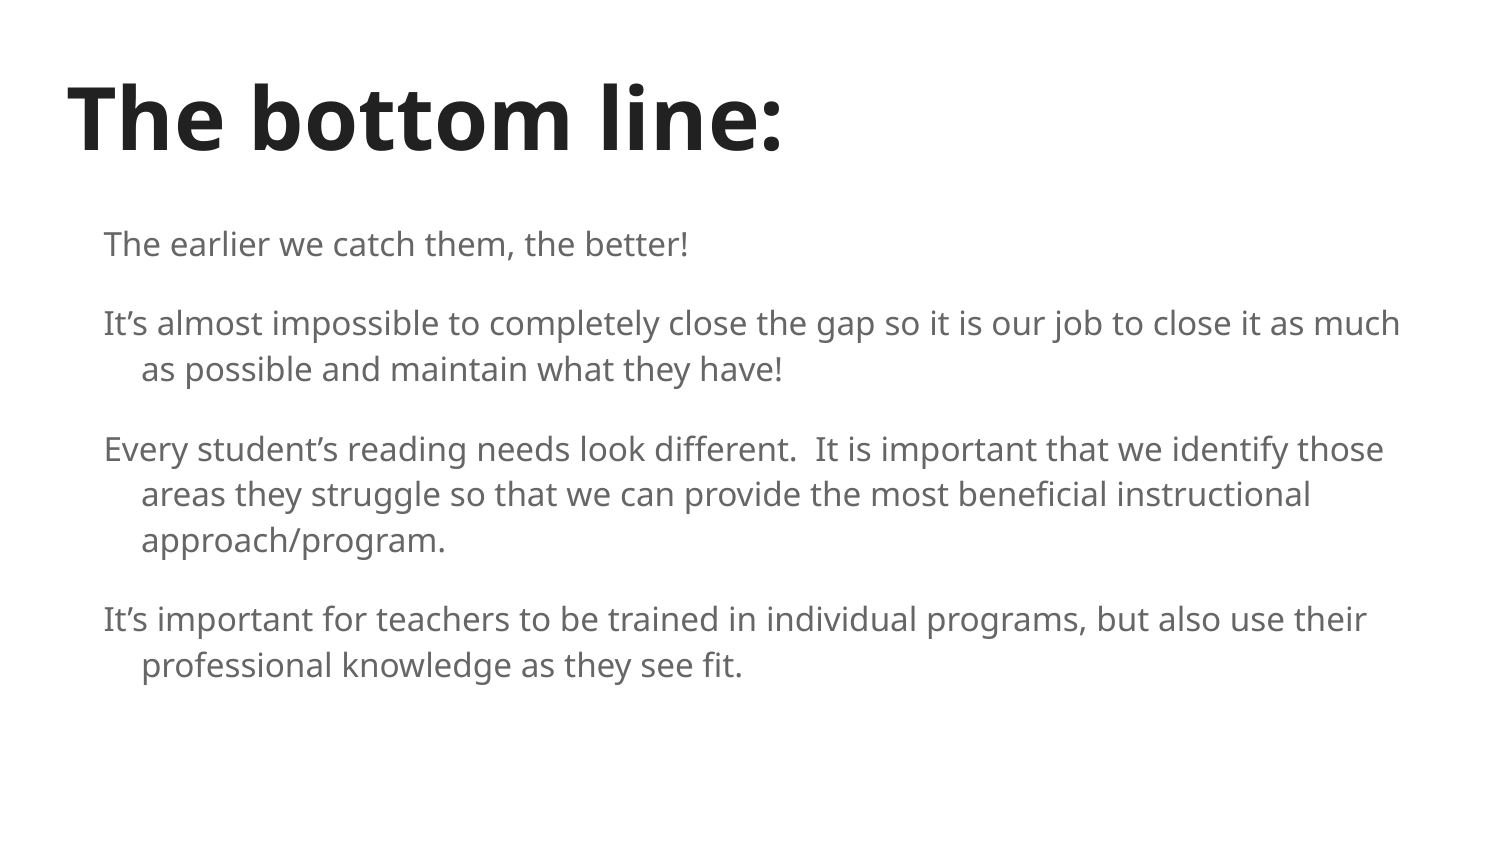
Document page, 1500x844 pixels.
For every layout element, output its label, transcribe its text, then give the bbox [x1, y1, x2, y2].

list The earlier we catch them, the better! It’s almost impossible to completely close the gap so it is our job to close it as much as possible and maintain what they have! Every student’s reading needs look different. It is important that we identify those areas they struggle so that we can provide the most beneficial instructional approach/program. It’s important for teachers to be trained in individual programs, but also use their professional knowledge as they see fit. [51, 202, 1449, 812]
title The bottom line: [51, 48, 1449, 180]
